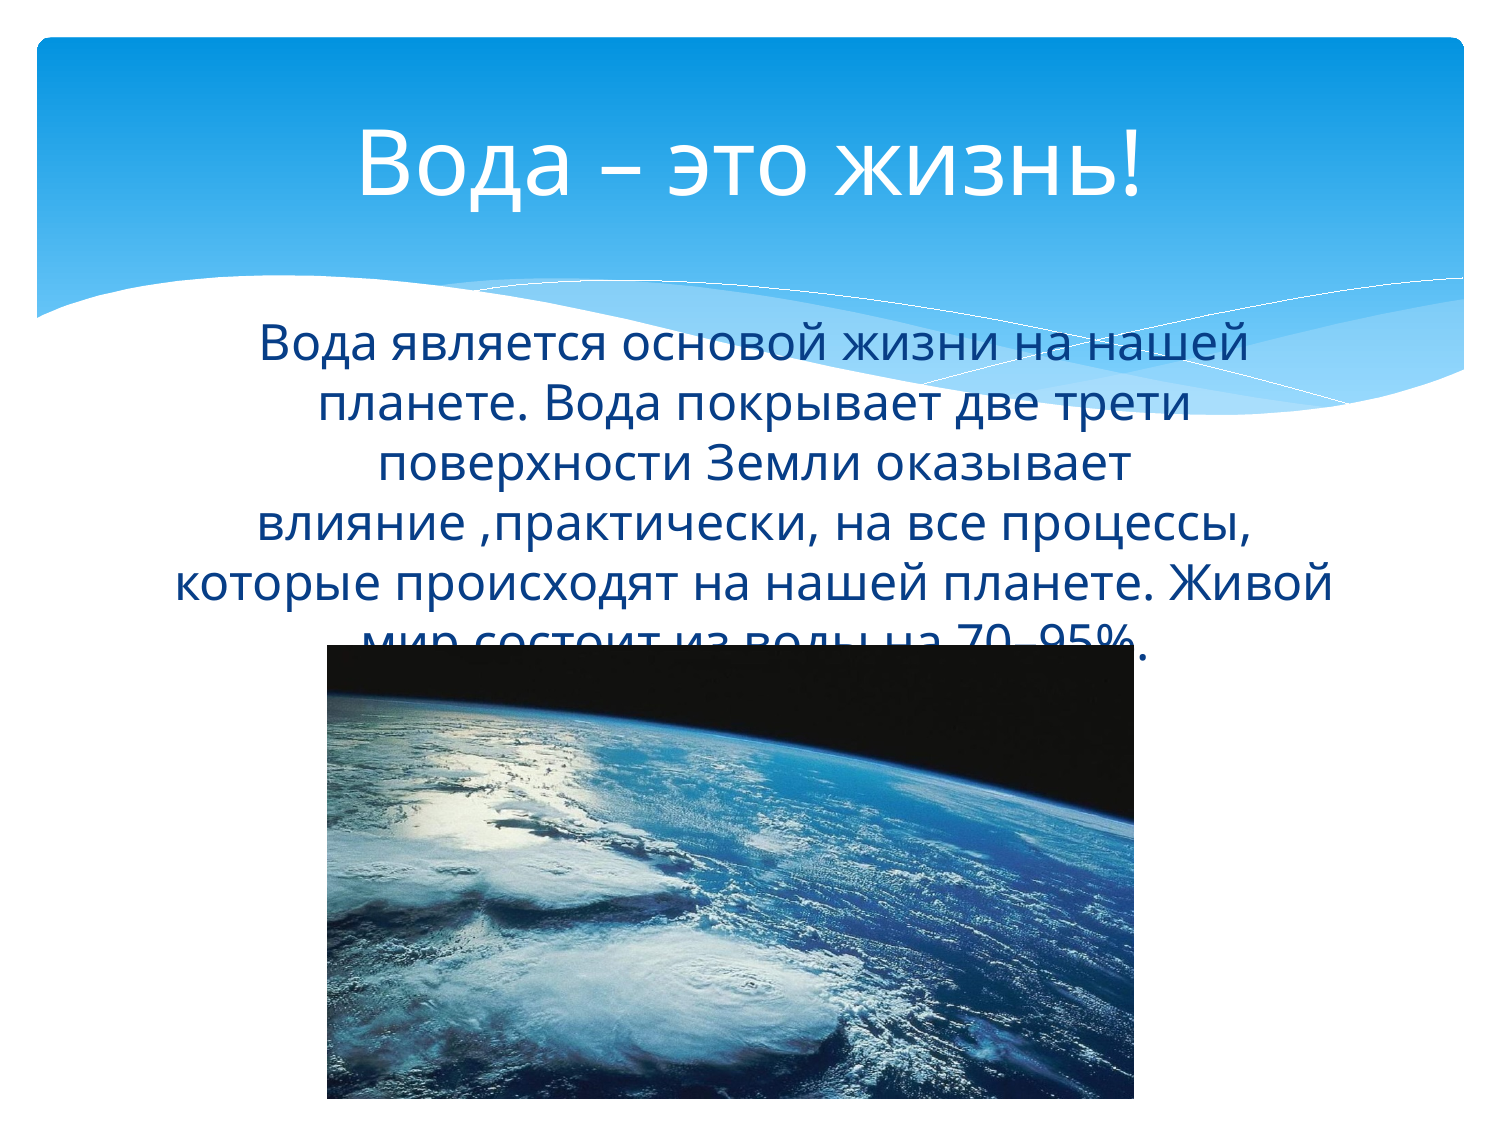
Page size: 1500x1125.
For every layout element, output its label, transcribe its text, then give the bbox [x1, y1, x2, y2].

picture [327, 644, 1135, 1099]
list Вода является основой жизни на нашей планете. Вода покрывает две трети поверхности Земли оказывает влияние ,практически, на все процессы, которые происходят на нашей планете. Живой мир состоит из воды на 70–95%. [147, 302, 1363, 869]
title Вода – это жизнь! [75, 55, 1425, 261]
